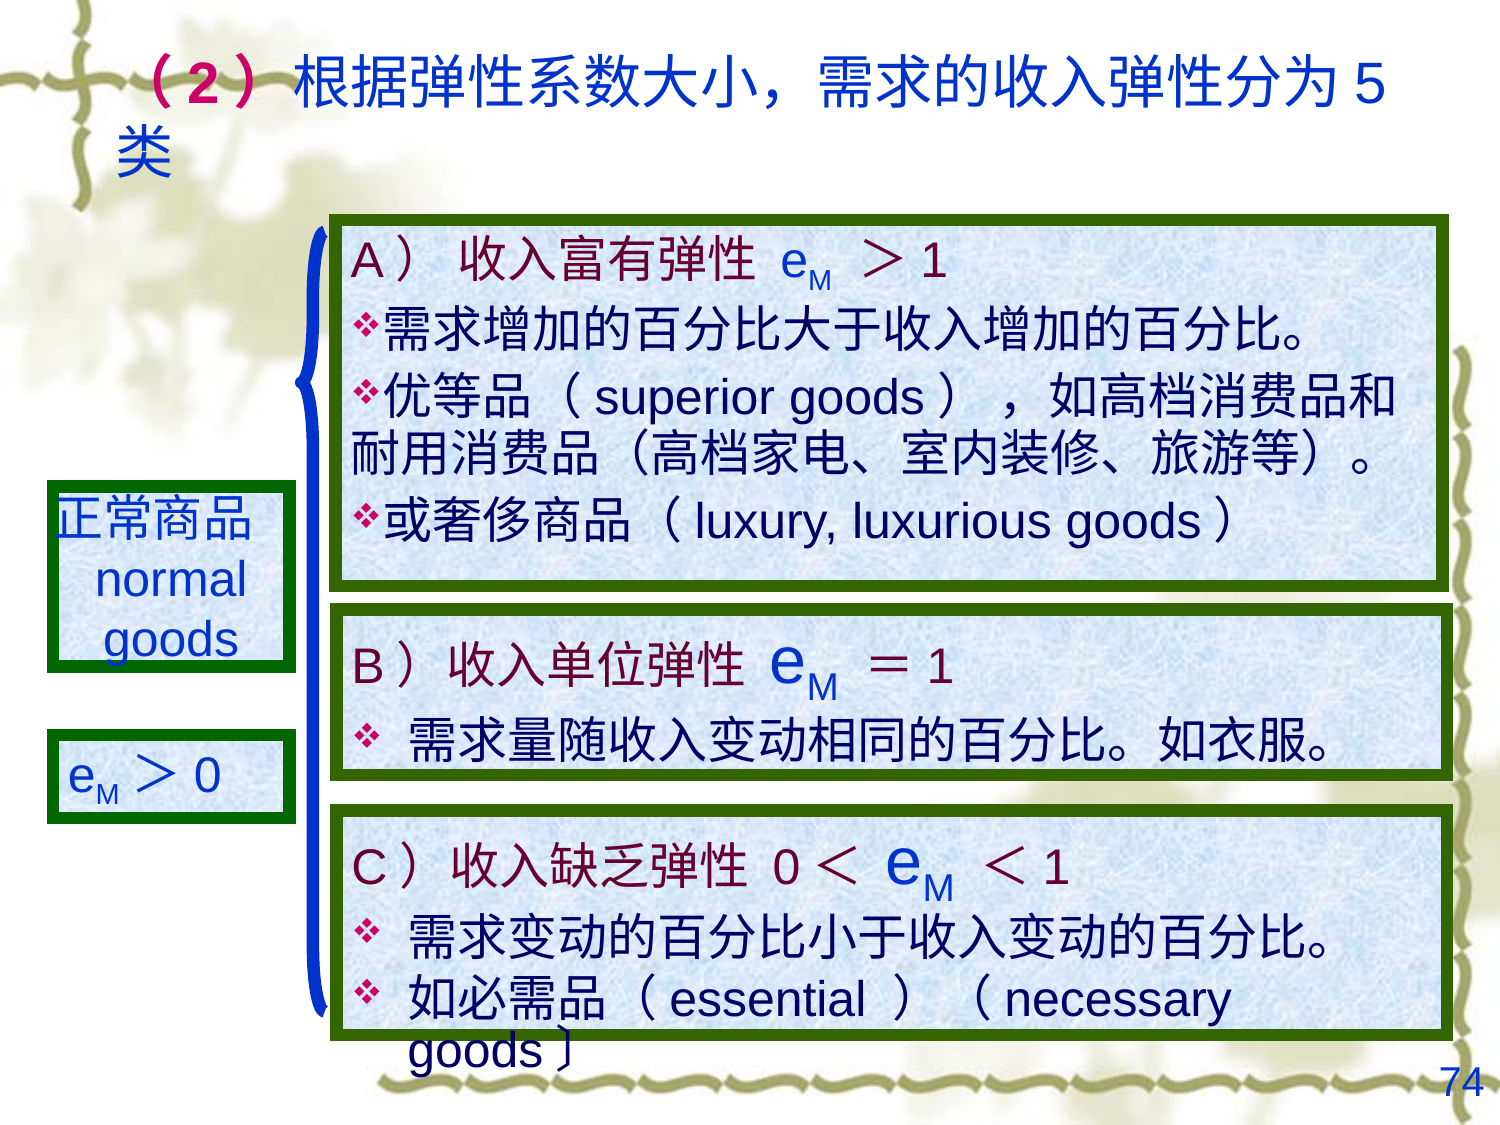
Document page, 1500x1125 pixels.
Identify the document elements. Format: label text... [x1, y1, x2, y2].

slide_number 74 [1080, 1046, 1500, 1125]
picture [0, 0, 1500, 1125]
text_box 正常商品 normal goods [53, 486, 290, 667]
text_box [301, 231, 325, 1012]
list A） 收入富有弹性 eM ＞1 需求增加的百分比大于收入增加的百分比。 优等品（superior goods） ，如高档消费品和耐用消费品（高档家电、室内装修、旅游等）。 或奢侈商品（luxury, luxurious goods） [335, 220, 1443, 587]
text_box C）收入缺乏弹性 0＜ eM ＜1 需求变动的百分比小于收入变动的百分比。 如必需品（essential ）（necessary goods〕 [336, 810, 1447, 1036]
text_box B）收入单位弹性 eM ＝1 需求量随收入变动相同的百分比。如衣服。 [336, 609, 1447, 775]
title （2）根据弹性系数大小，需求的收入弹性分为5类 [100, 66, 1436, 165]
text_box eM＞0 [53, 734, 290, 818]
